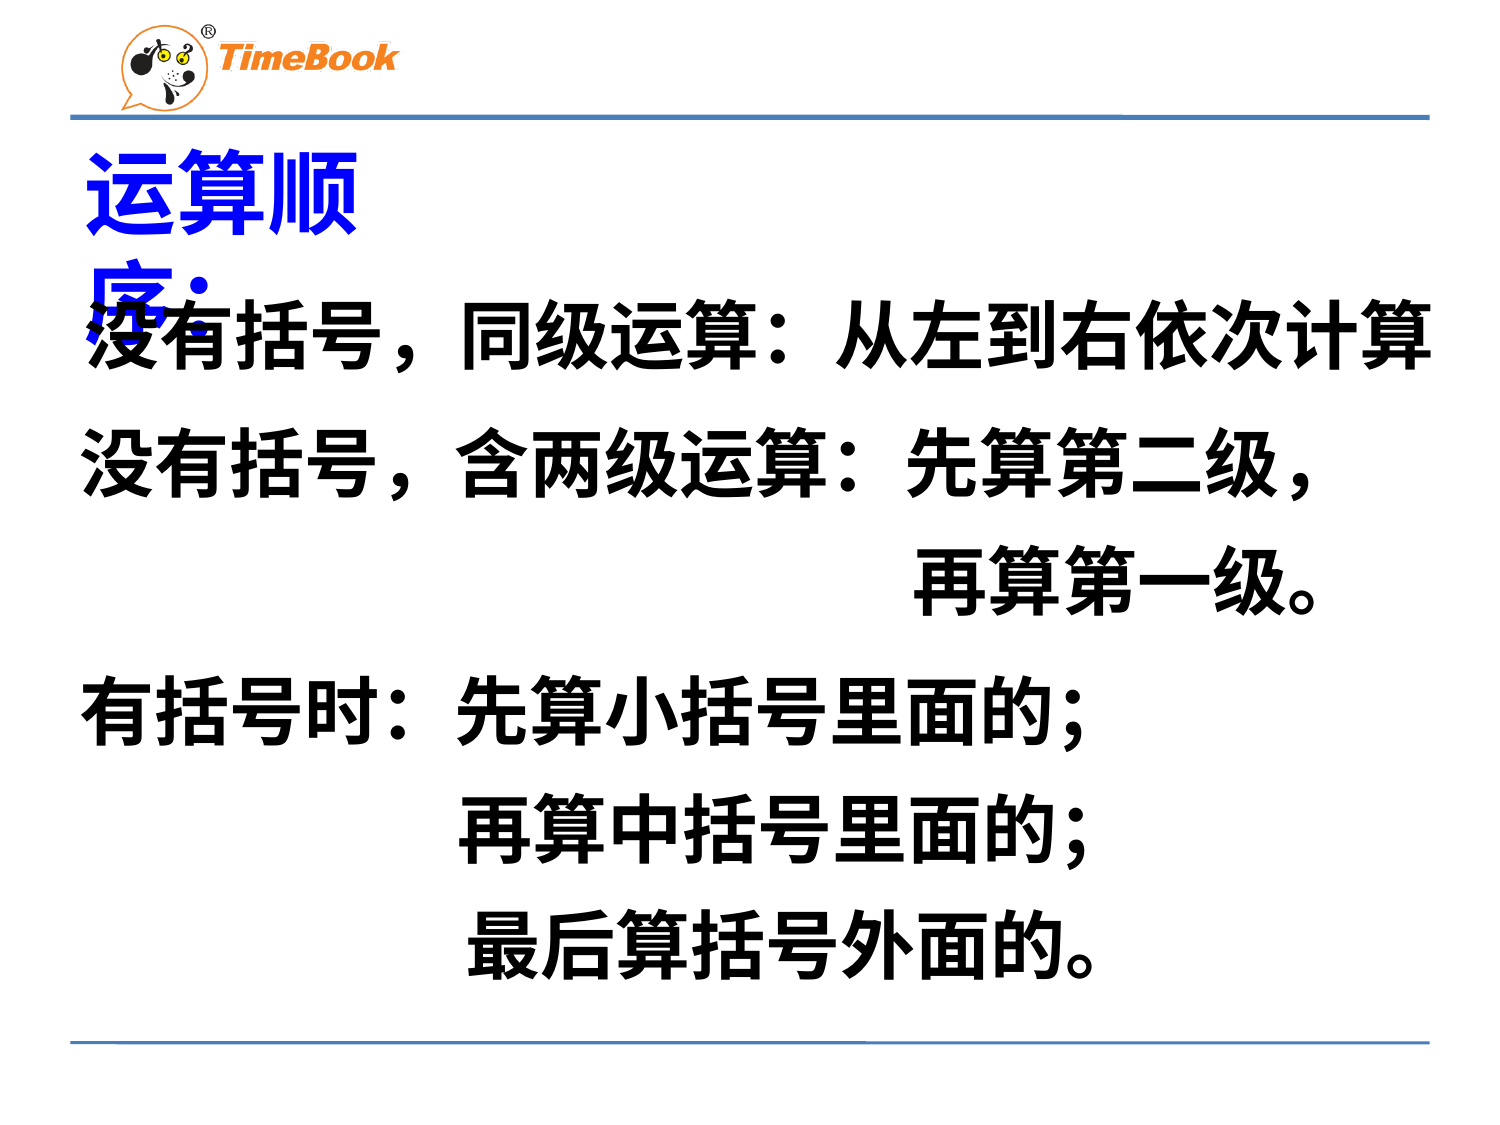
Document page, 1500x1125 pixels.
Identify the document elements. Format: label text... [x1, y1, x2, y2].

picture [118, 22, 408, 113]
text_box 再算第一级。 [897, 527, 1477, 633]
text_box 没有括号，含两级运算：先算第二级， [65, 409, 1460, 515]
text_box 运算顺序： [70, 128, 504, 281]
text_box 没有括号，同级运算：从左到右依次计算 [70, 281, 1465, 386]
text_box 有括号时：先算小括号里面的； [65, 657, 1460, 762]
text_box 再算中括号里面的； [442, 775, 1211, 881]
text_box 最后算括号外面的。 [450, 890, 1313, 996]
